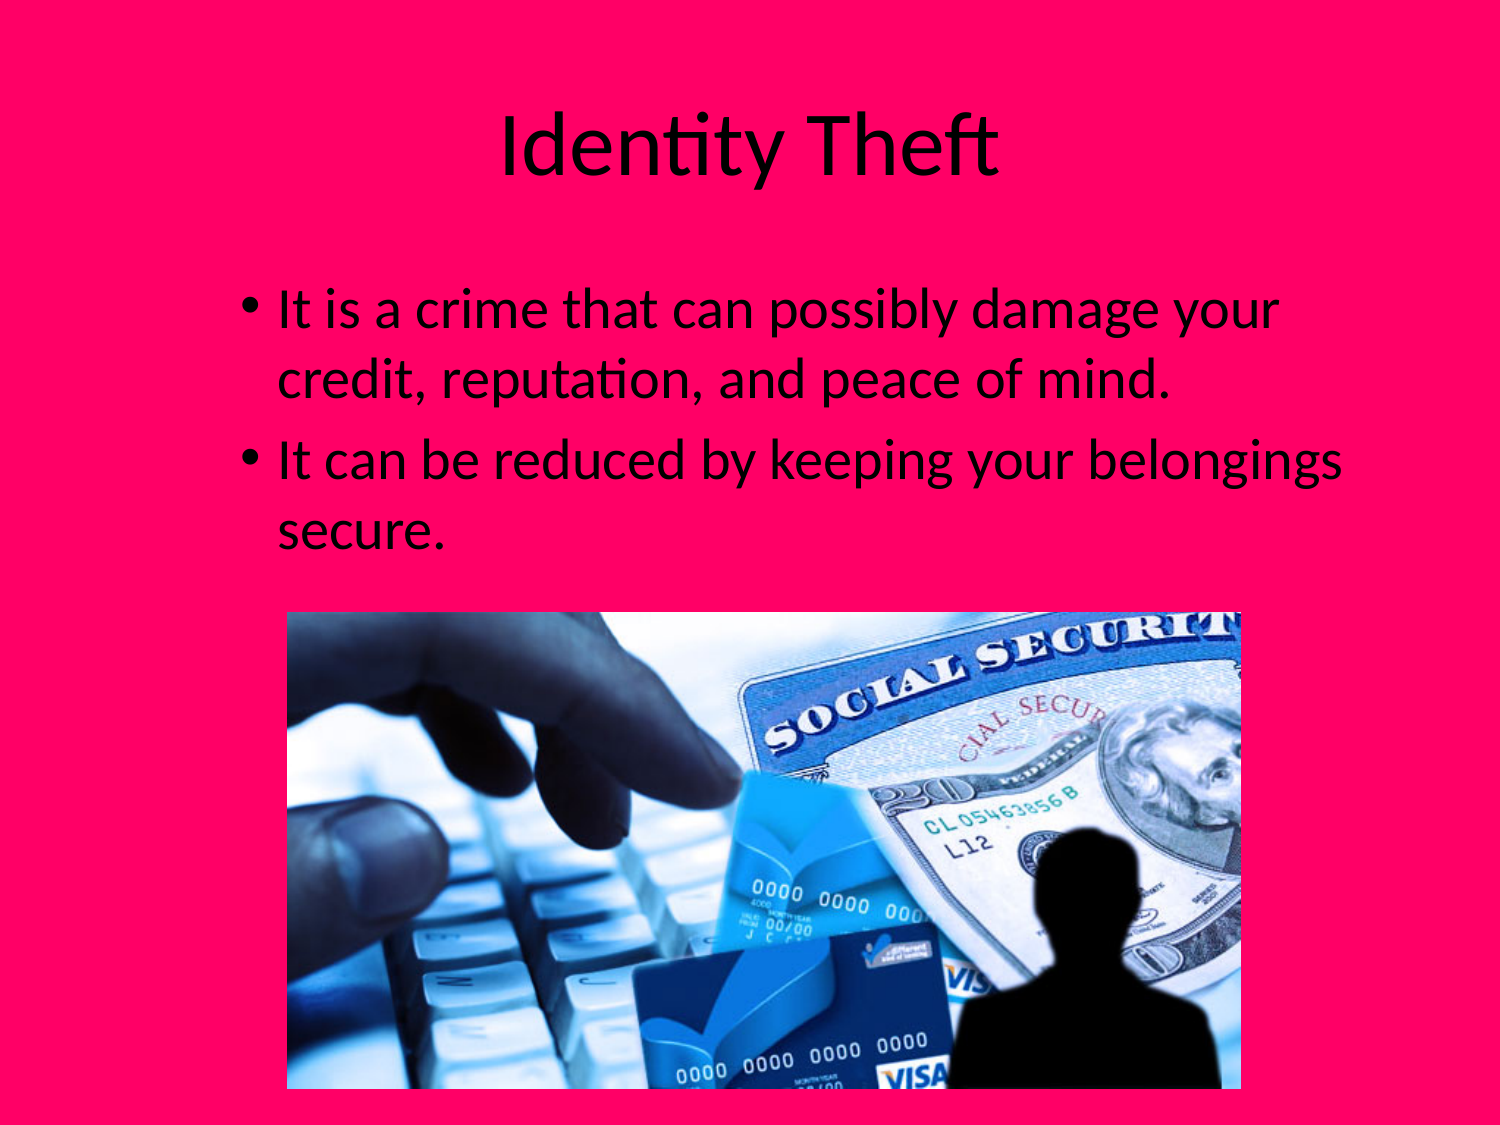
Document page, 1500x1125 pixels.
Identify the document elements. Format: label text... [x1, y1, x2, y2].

list It is a crime that can possibly damage your credit, reputation, and peace of mind. It can be reduced by keeping your belongings secure. [75, 262, 1425, 1005]
title Identity Theft [75, 45, 1425, 233]
picture [287, 612, 1241, 1090]
